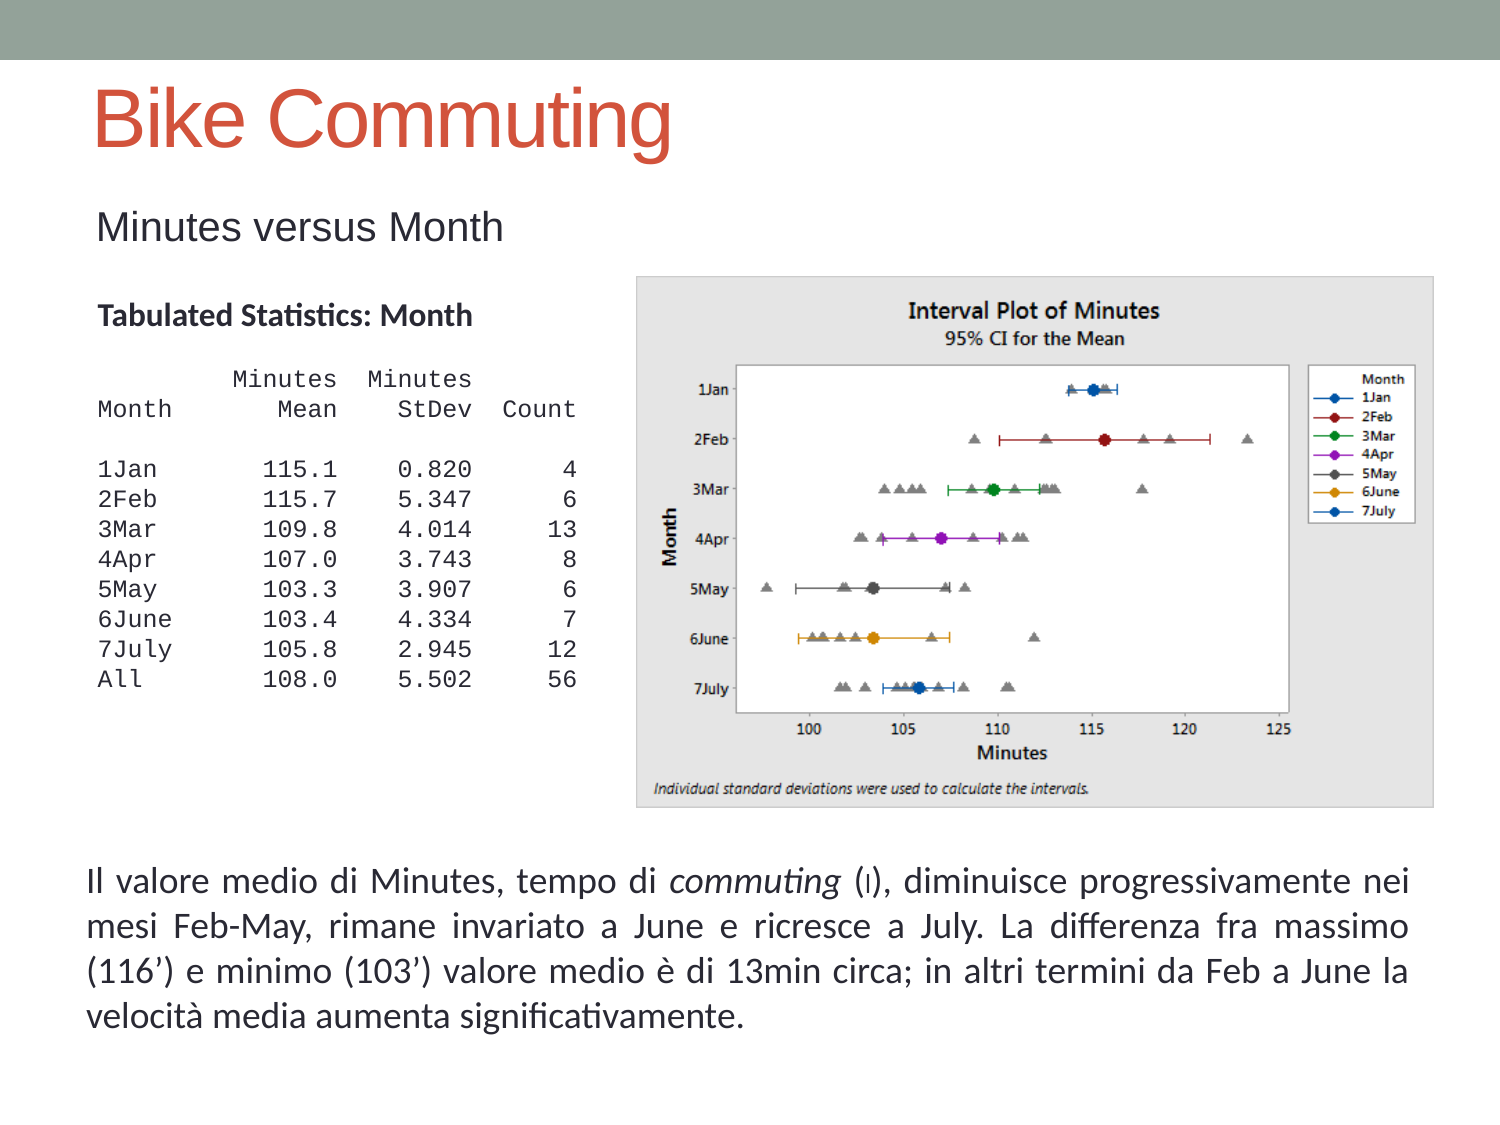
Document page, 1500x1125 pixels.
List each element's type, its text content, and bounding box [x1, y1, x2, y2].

text_box Il valore medio di Minutes, tempo di commuting (l), diminuisce progressivamente nei mesi Feb-May, rimane invariato a June e ricresce a July. La differenza fra massimo (116’) e minimo (103’) valore medio è di 13min circa; in altri termini da Feb a June la velocità media aumenta significativamente. [71, 848, 1426, 1044]
text_box Tabulated Statistics: Month Minutes Minutes Month Mean StDev Count 1Jan 115.1 0.820 4 2Feb 115.7 5.347 6 3Mar 109.8 4.014 13 4Apr 107.0 3.743 8 5May 103.3 3.907 6 6June 103.4 4.334 7 7July 105.8 2.945 12 All 108.0 5.502 56 [82, 285, 598, 700]
picture [635, 275, 1434, 808]
title Bike Commuting [76, 48, 1427, 180]
text_box Minutes versus Month [81, 192, 886, 258]
